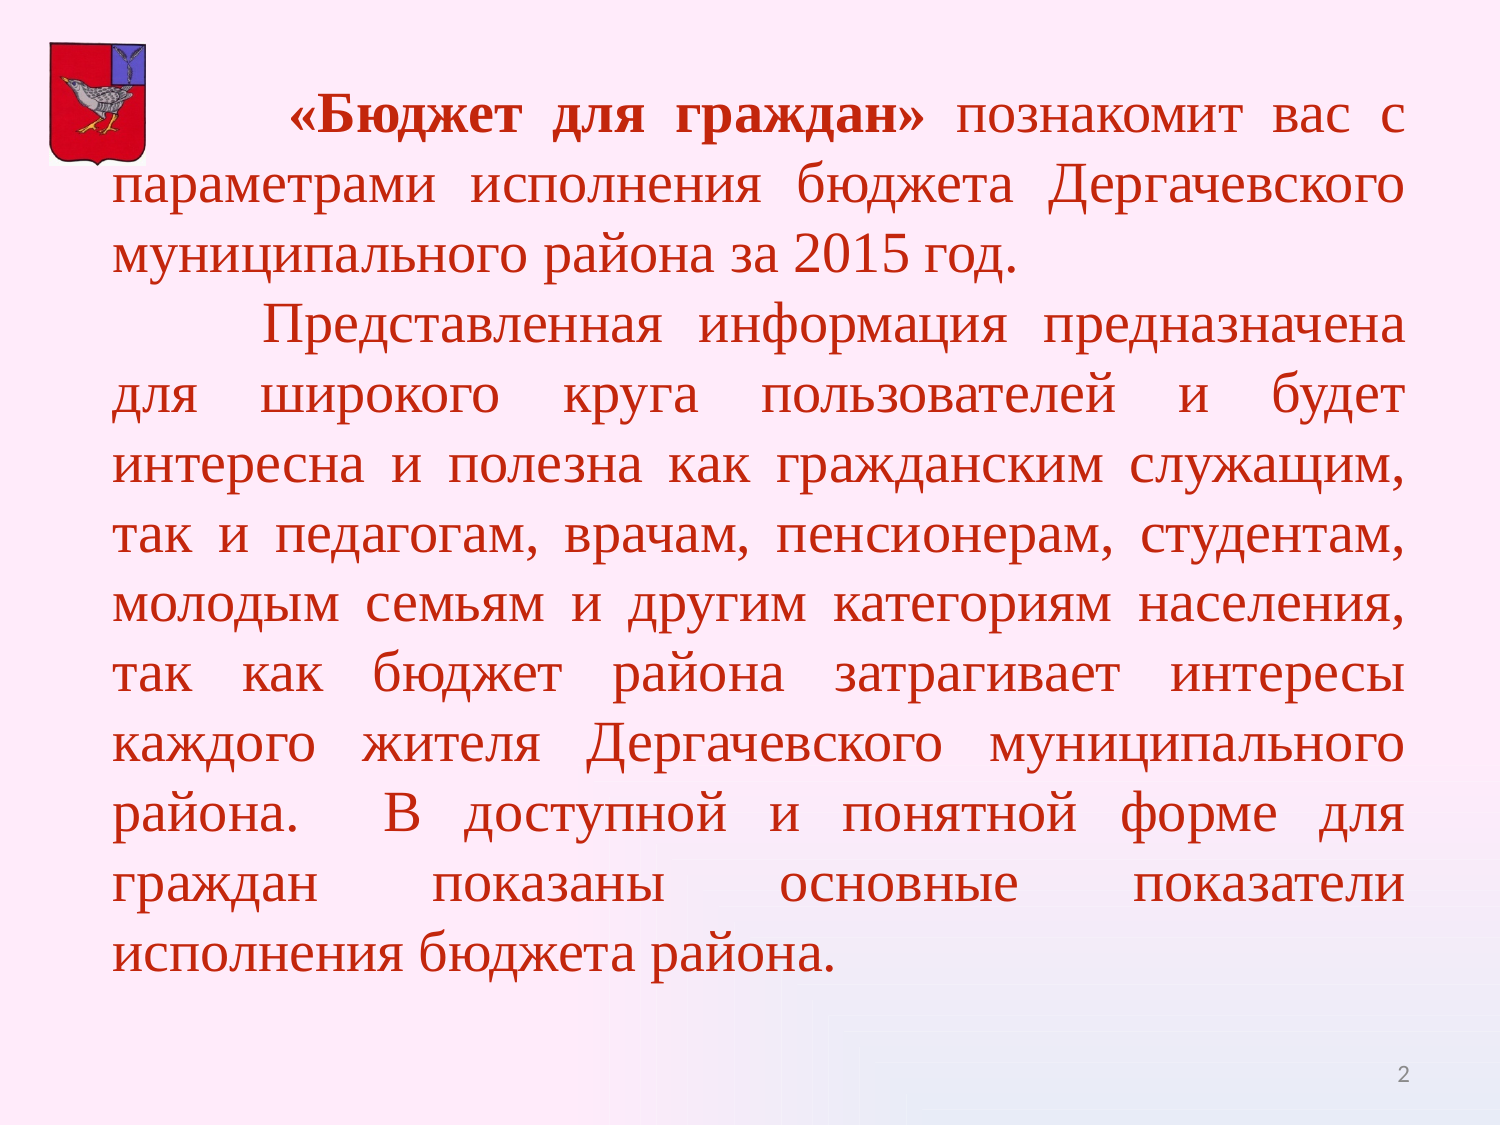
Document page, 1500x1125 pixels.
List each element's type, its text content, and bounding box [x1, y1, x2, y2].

slide_number 2 [1074, 1042, 1425, 1103]
text_box «Бюджет для граждан» познакомит вас с параметрами исполнения бюджета Дергачевского муниципального района за 2015 год. Представленная информация предназначена для широкого круга пользователей и будет интересна и полезна как гражданским служащим, так и педагогам, врачам, пенсионерам, студентам, молодым семьям и другим категориям населения, так как бюджет района затрагивает интересы каждого жителя Дергачевского муниципального района. В доступной и понятной форме для граждан показаны основные показатели исполнения бюджета района. [97, 66, 1421, 991]
picture [49, 42, 147, 166]
